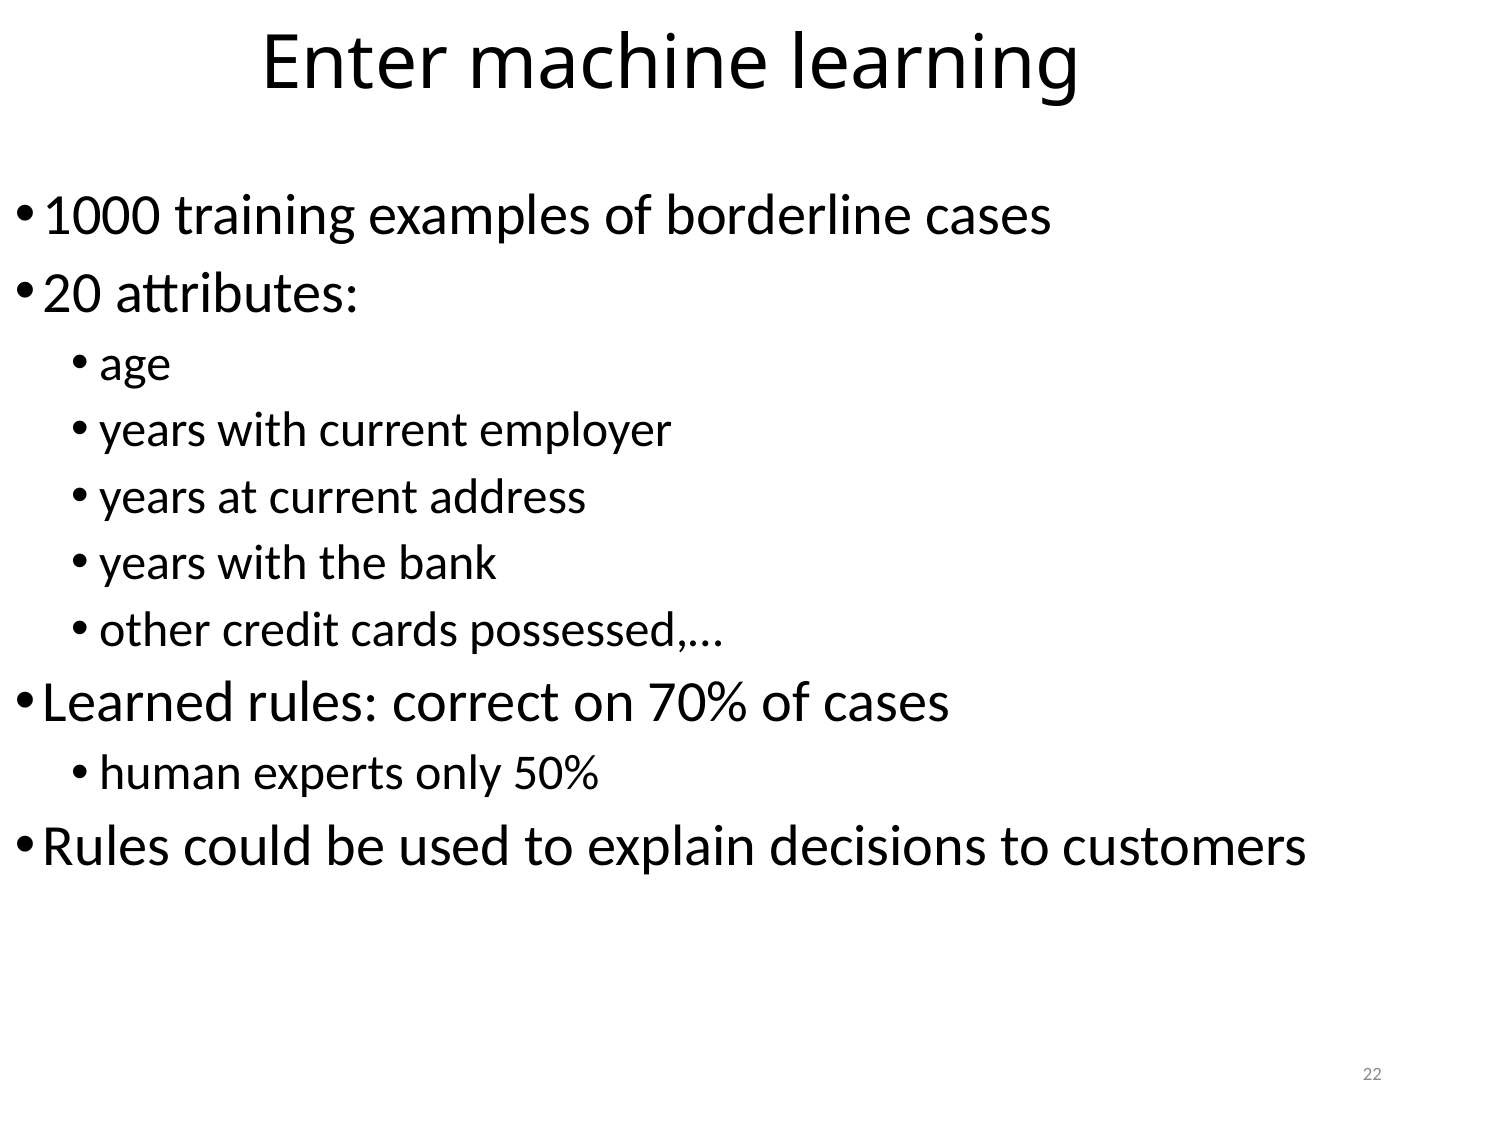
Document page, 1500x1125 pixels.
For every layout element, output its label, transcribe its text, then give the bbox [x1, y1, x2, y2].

title Enter machine learning [245, 0, 1500, 159]
slide_number 22 [1059, 1042, 1397, 1103]
list 1000 training examples of borderline cases 20 attributes: age years with current employer years at current address years with the bank other credit cards possessed,… Learned rules: correct on 70% of cases human experts only 50% Rules could be used to explain decisions to customers [0, 177, 1350, 886]
